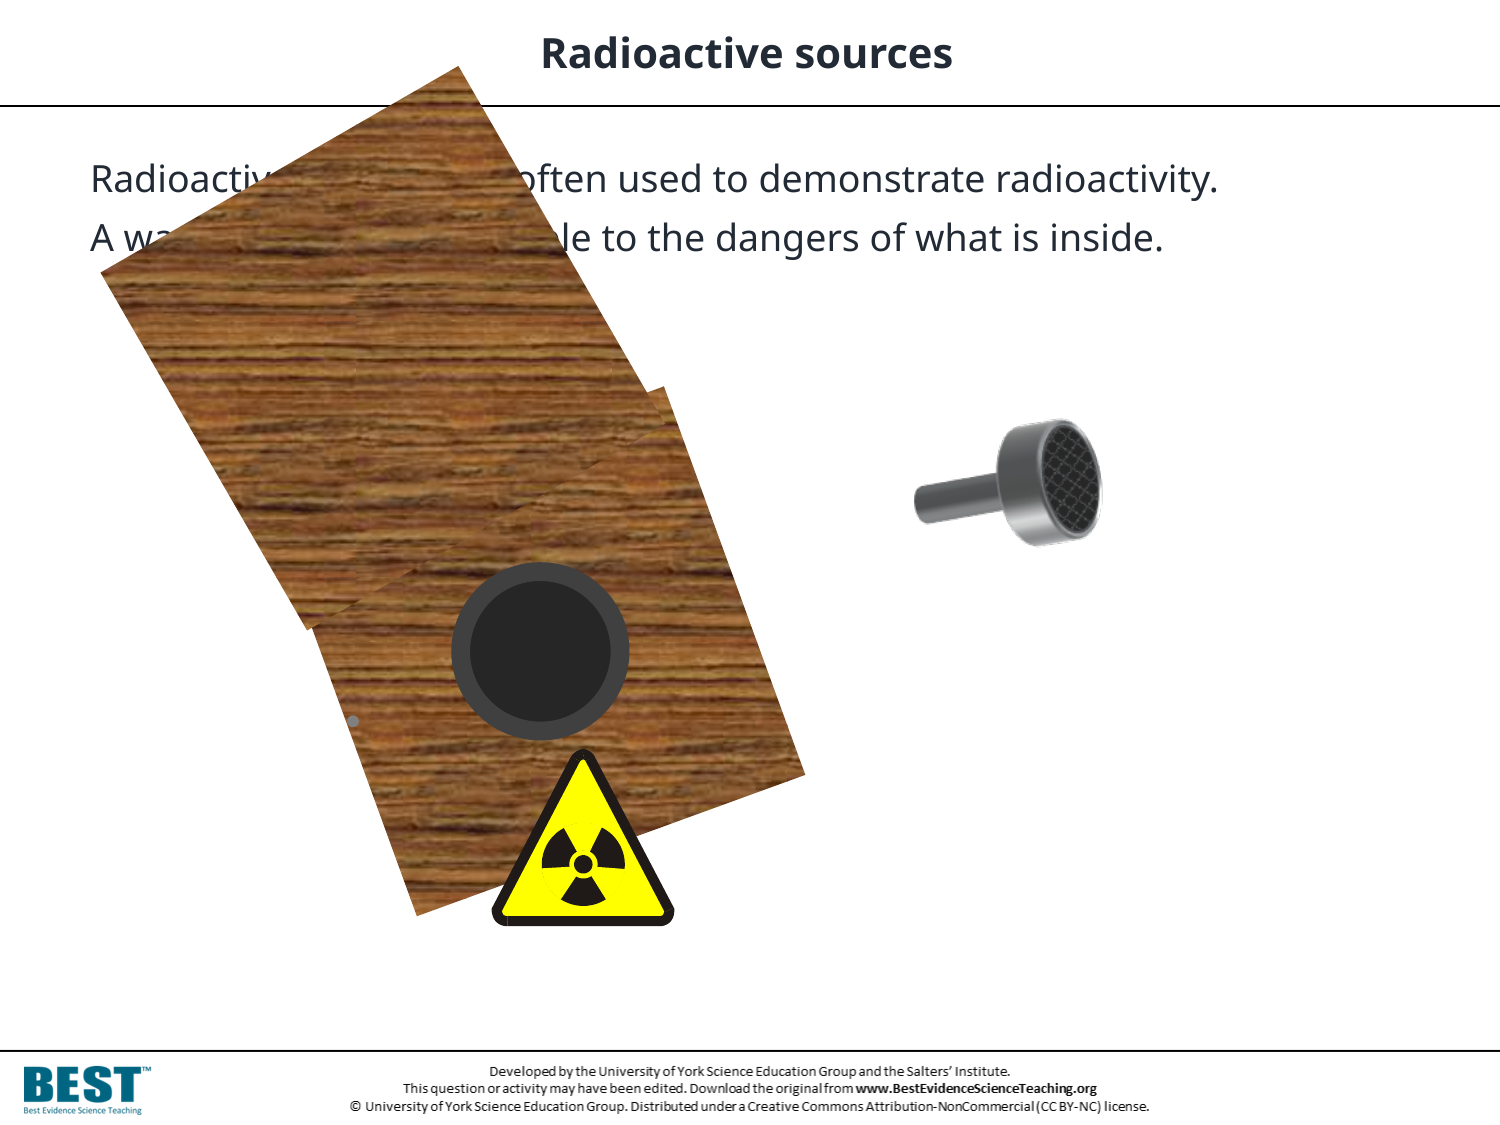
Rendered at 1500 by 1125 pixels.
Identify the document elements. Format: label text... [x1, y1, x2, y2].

text_box Radioactive sources [23, 4, 1471, 99]
picture [0, 65, 1500, 1125]
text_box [176, 141, 1115, 927]
